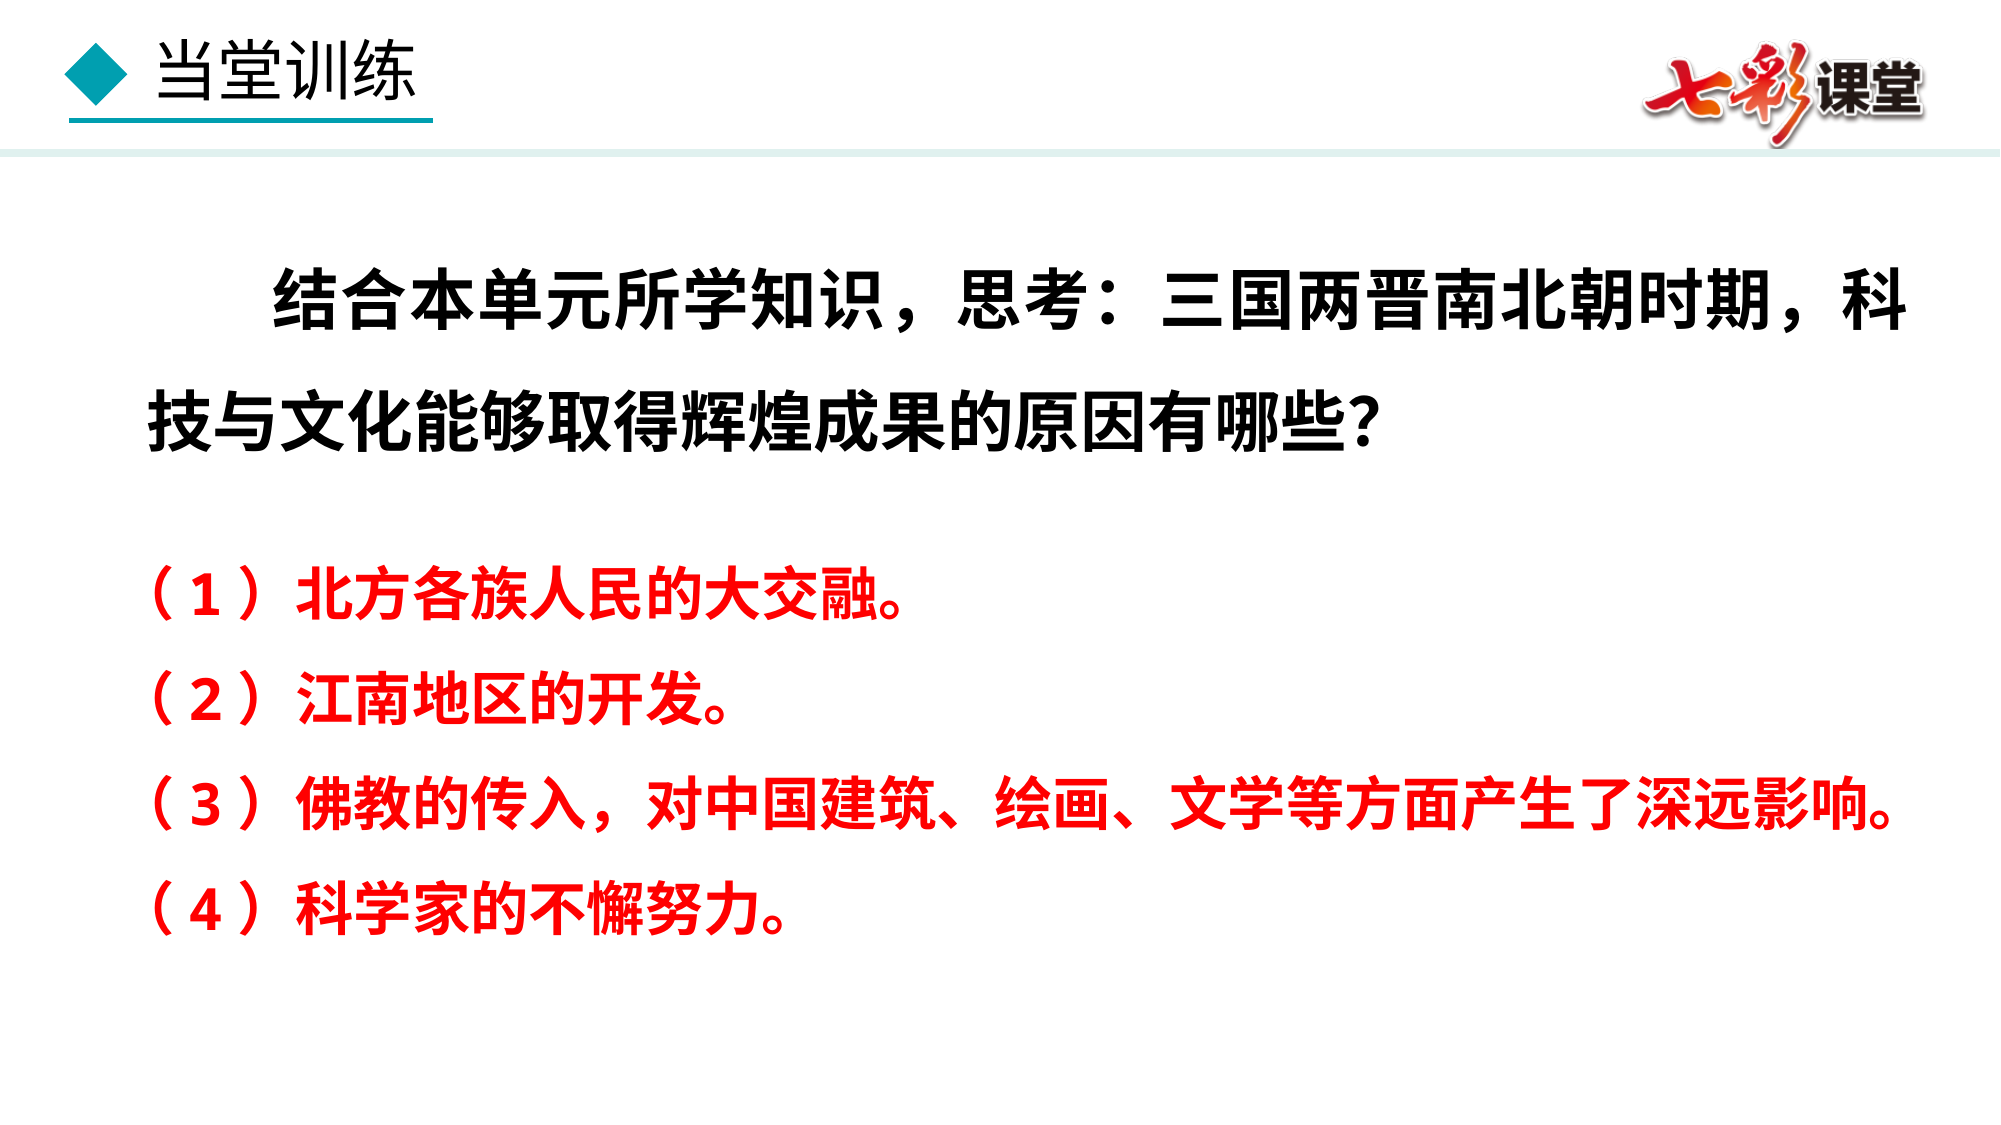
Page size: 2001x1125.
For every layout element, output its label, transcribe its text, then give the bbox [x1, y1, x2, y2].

picture [1638, 35, 1932, 149]
text_box （1）北方各族人民的大交融。 （2）江南地区的开发。 （3）佛教的传入，对中国建筑、绘画、文学等方面产生了深远影响。 （4）科学家的不懈努力。 [101, 514, 1924, 950]
list 结合本单元所学知识，思考：三国两晋南北朝时期，科技与文化能够取得辉煌成果的原因有哪些？ [131, 189, 1924, 399]
